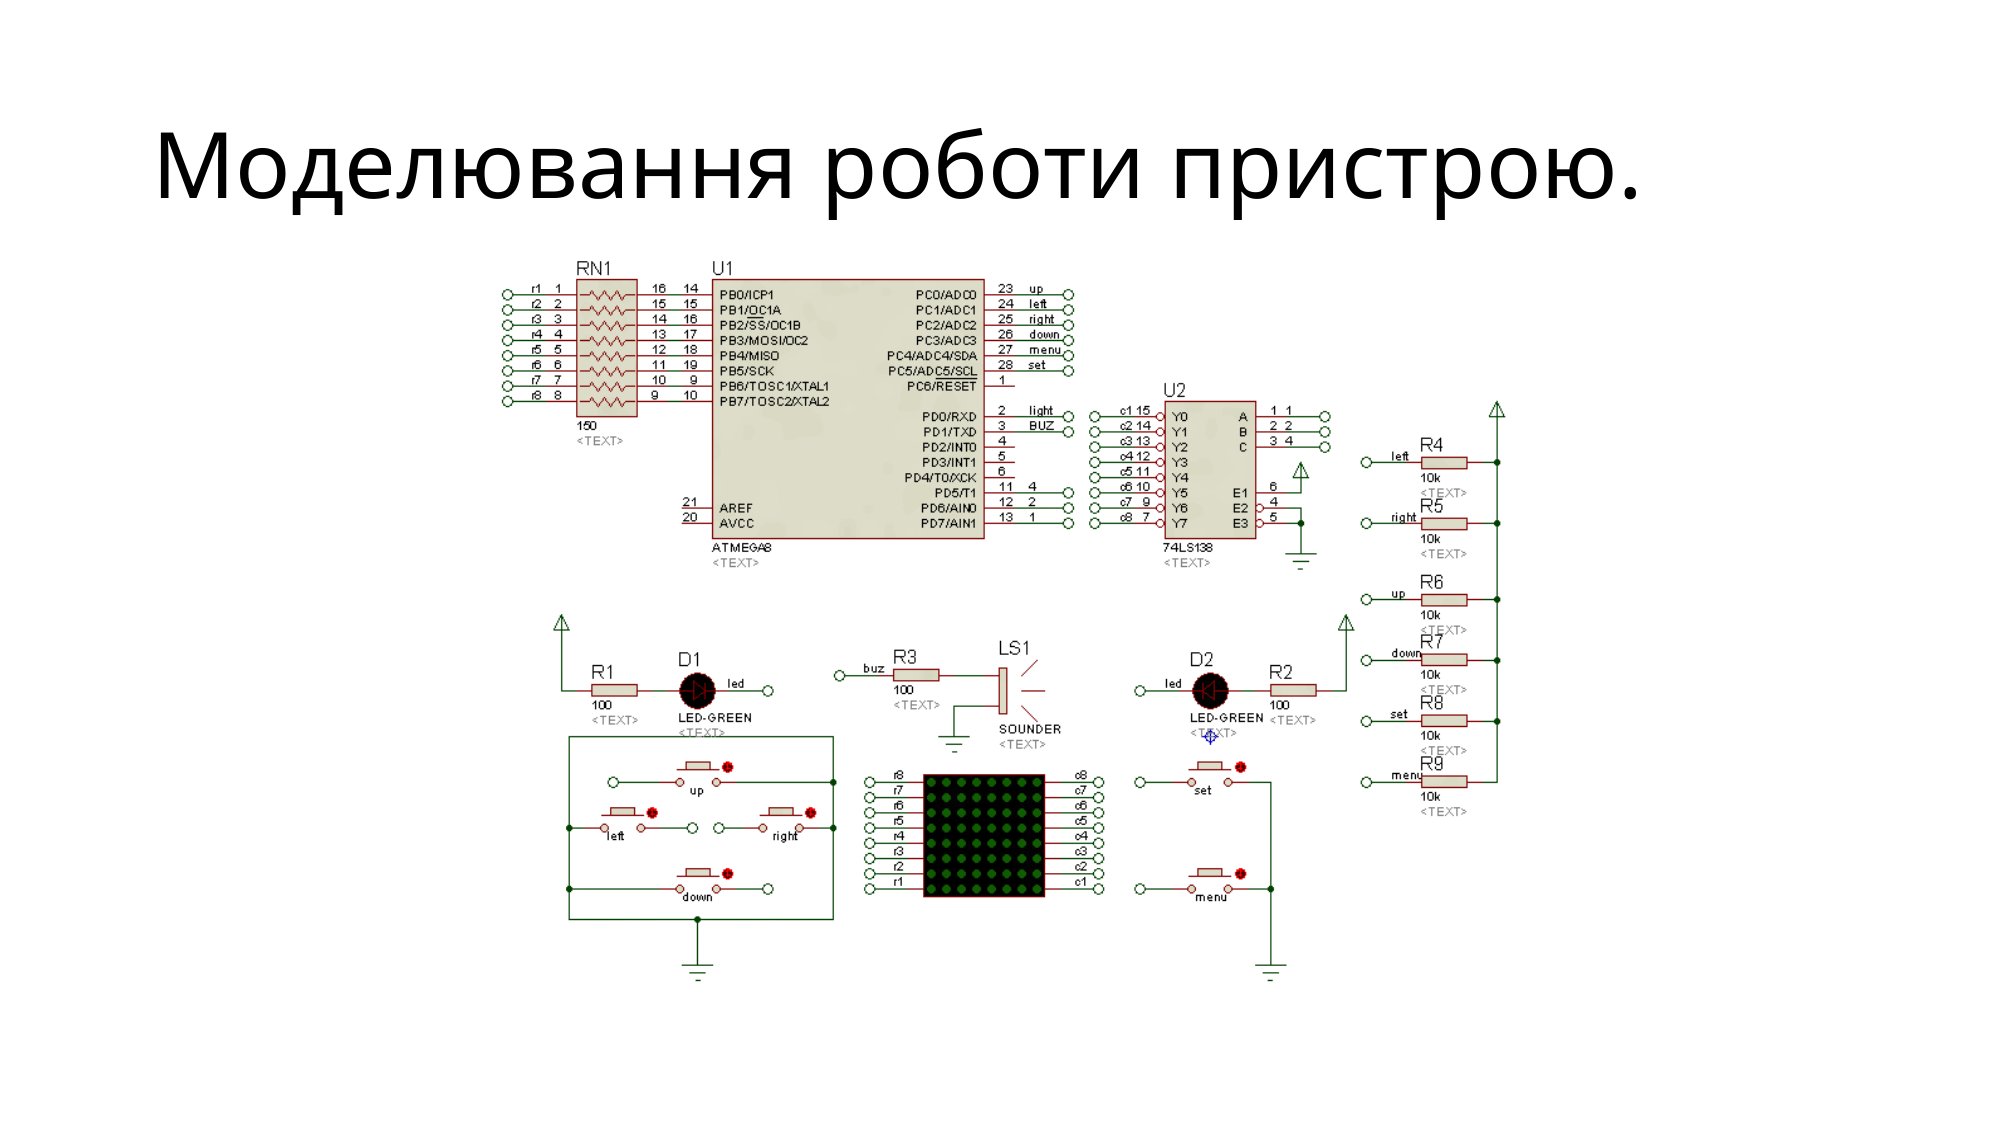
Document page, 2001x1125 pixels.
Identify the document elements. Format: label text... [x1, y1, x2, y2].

title Моделювання роботи пристрою. [137, 59, 1863, 278]
picture [487, 260, 1513, 983]
